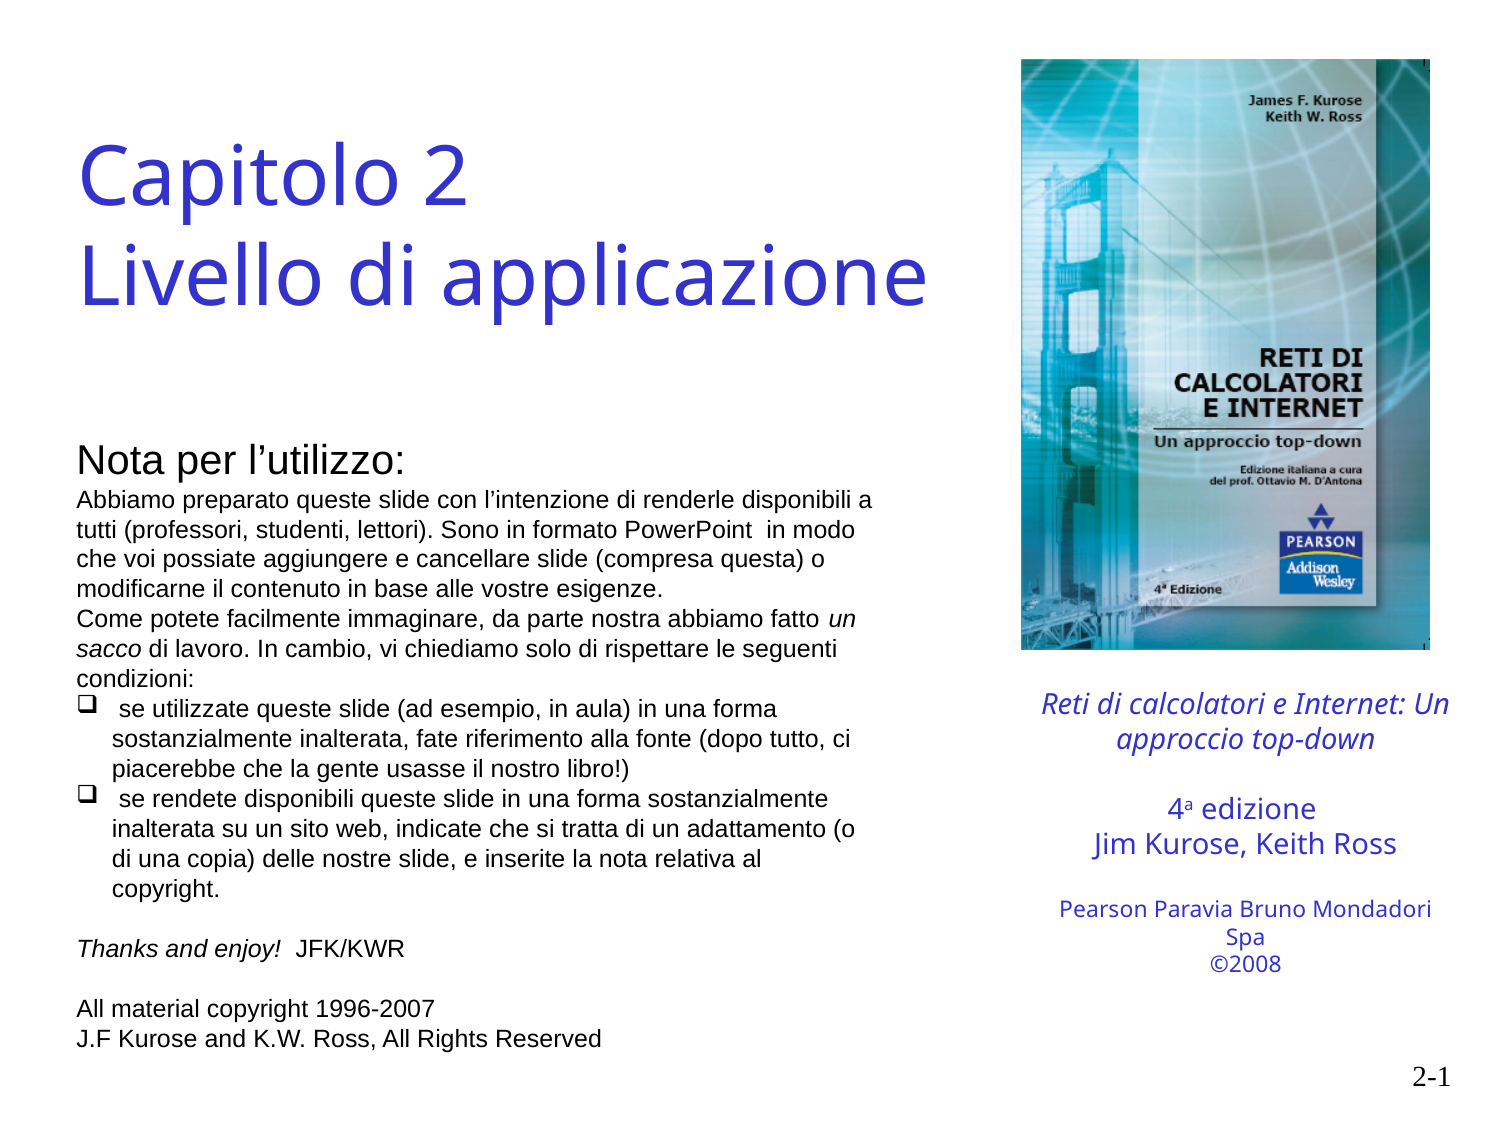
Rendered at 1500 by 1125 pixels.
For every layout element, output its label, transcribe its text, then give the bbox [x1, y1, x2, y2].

text_box Capitolo 2 Livello di applicazione [62, 80, 1009, 364]
picture [1020, 59, 1430, 650]
slide_number 2-1 [1362, 1049, 1467, 1125]
text_box Reti di calcolatori e Internet: Un approccio top-down 4a edizione Jim Kurose, Keith Ross Pearson Paravia Bruno Mondadori Spa ©2008 [1021, 666, 1470, 1042]
text_box Nota per l’utilizzo: Abbiamo preparato queste slide con l’intenzione di renderle disponibili a tutti (professori, studenti, lettori). Sono in formato PowerPoint in modo che voi possiate aggiungere e cancellare slide (compresa questa) o modificarne il contenuto in base alle vostre esigenze. Come potete facilmente immaginare, da parte nostra abbiamo fatto un sacco di lavoro. In cambio, vi chiediamo solo di rispettare le seguenti condizioni: se utilizzate queste slide (ad esempio, in aula) in una forma sostanzialmente inalterata, fate riferimento alla fonte (dopo tutto, ci piacerebbe che la gente usasse il nostro libro!)‏ se rendete disponibili queste slide in una forma sostanzialmente inalterata su un sito web, indicate che si tratta di un adattamento (o di una copia) delle nostre slide, e inserite la nota relativa al copyright. Thanks and enjoy! JFK/KWR All material copyright 1996-2007 J.F Kurose and K.W. Ross, All Rights Reserved [61, 425, 894, 1060]
